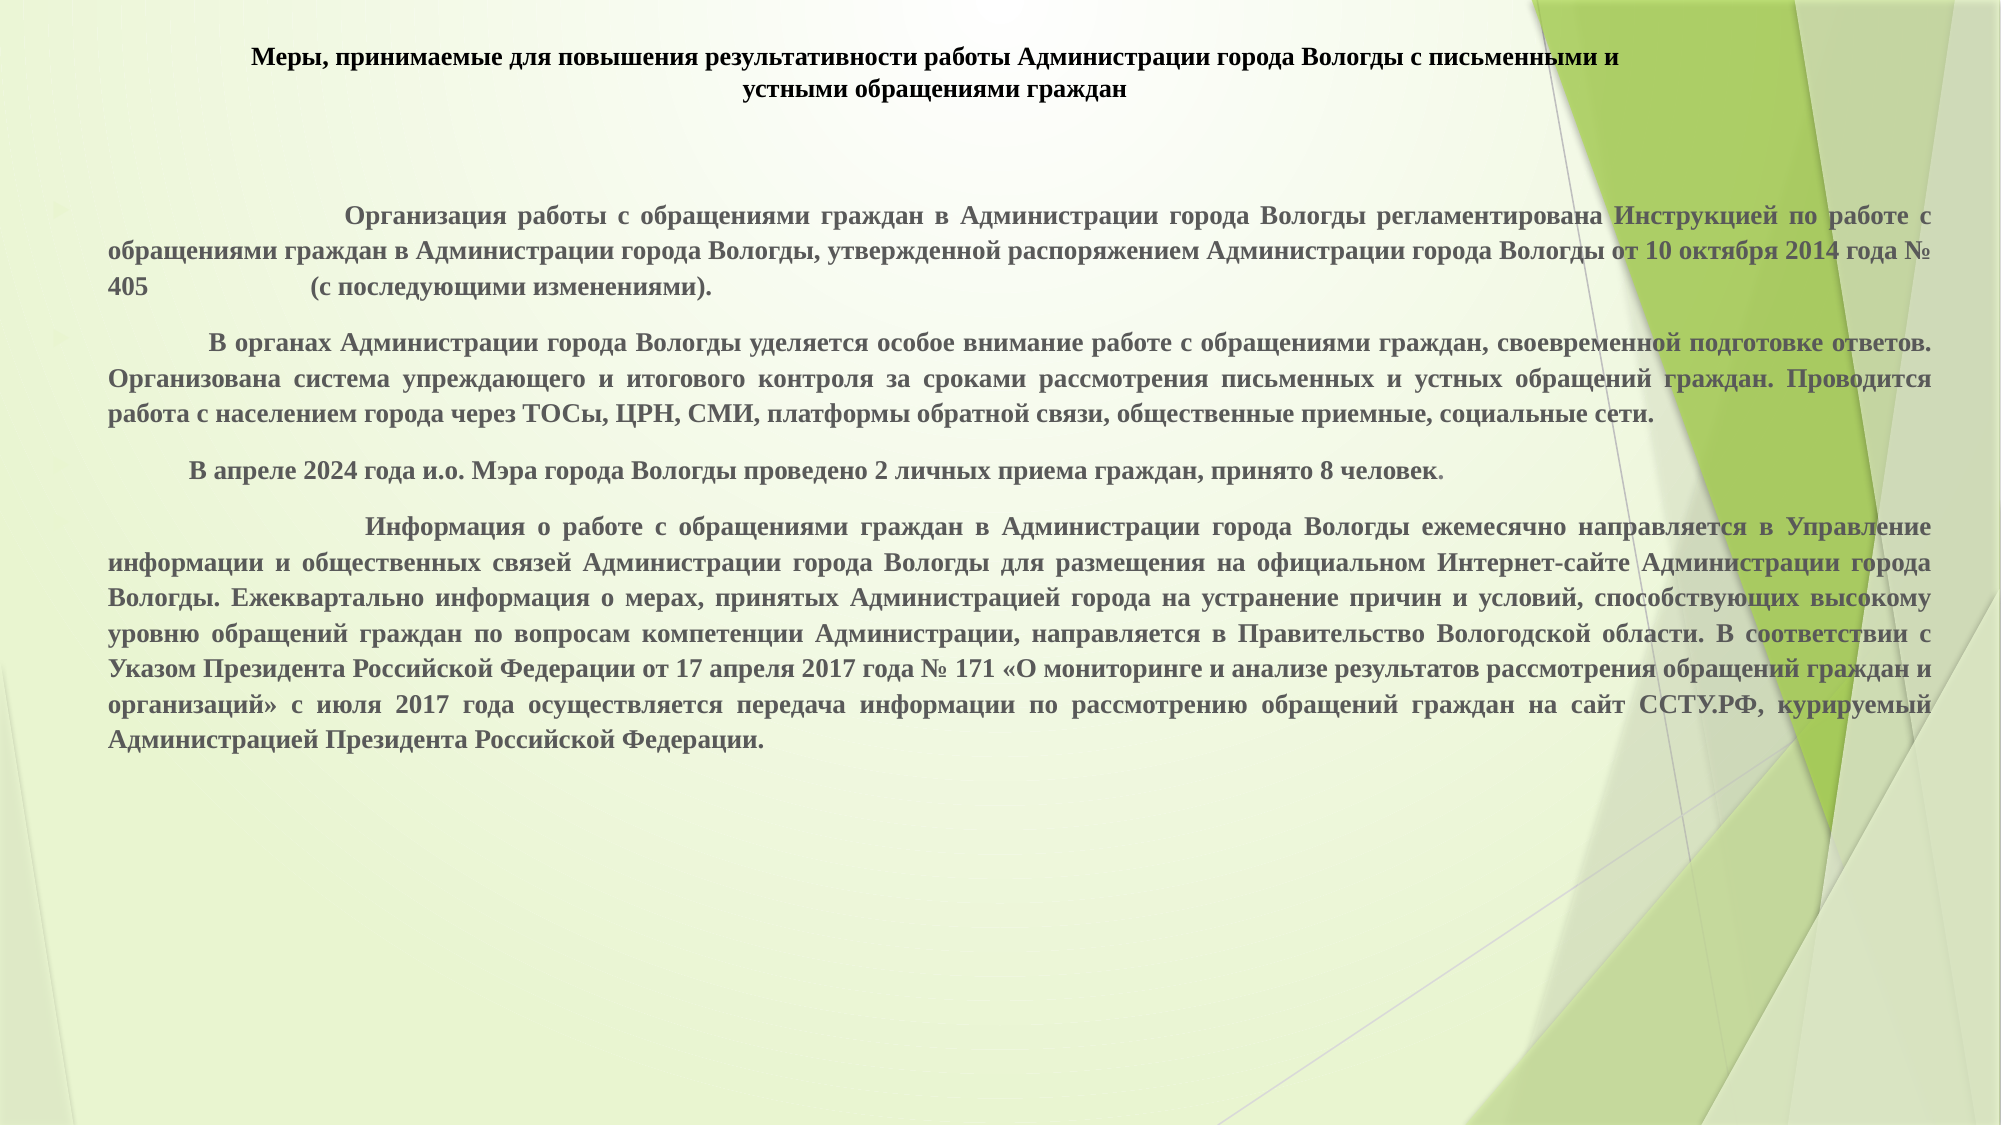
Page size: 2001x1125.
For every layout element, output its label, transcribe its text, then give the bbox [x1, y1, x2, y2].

title Меры, принимаемые для повышения результативности работы Администрации города Вологды с письменными и устными обращениями граждан [229, 31, 1641, 140]
list Организация работы с обращениями граждан в Администрации города Вологды регламентирована Инструкцией по работе с обращениями граждан в Администрации города Вологды, утвержденной распоряжением Администрации города Вологды от 10 октября 2014 года № 405 (с последующими изменениями). В органах Администрации города Вологды уделяется особое внимание работе с обращениями граждан, своевременной подготовке ответов. Организована система упреждающего и итогового контроля за сроками рассмотрения письменных и устных обращений граждан. Проводится работа с населением города через ТОСы, ЦРН, СМИ, платформы обратной связи, общественные приемные, социальные сети. В апреле 2024 года и.о. Мэра города Вологды проведено 2 личных приема граждан, принято 8 человек. Информация о работе с обращениями граждан в Администрации города Вологды ежемесячно направляется в Управление информации и общественных связей Администрации города Вологды для размещения на официальном Интернет-сайте Администрации города Вологды. Ежеквартально информация о мерах, принятых Администрацией города на устранение причин и условий, способствующих высокому уровню обращений граждан по вопросам компетенции Администрации, направляется в Правительство Вологодской области. В соответствии с Указом Президента Российской Федерации от 17 апреля 2017 года № 171 «О мониторинге и анализе результатов рассмотрения обращений граждан и организаций» с июля 2017 года осуществляется передача информации по рассмотрению обращений граждан на сайт ССТУ.РФ, курируемый Администрацией Президента Российской Федерации. [36, 186, 1947, 1058]
